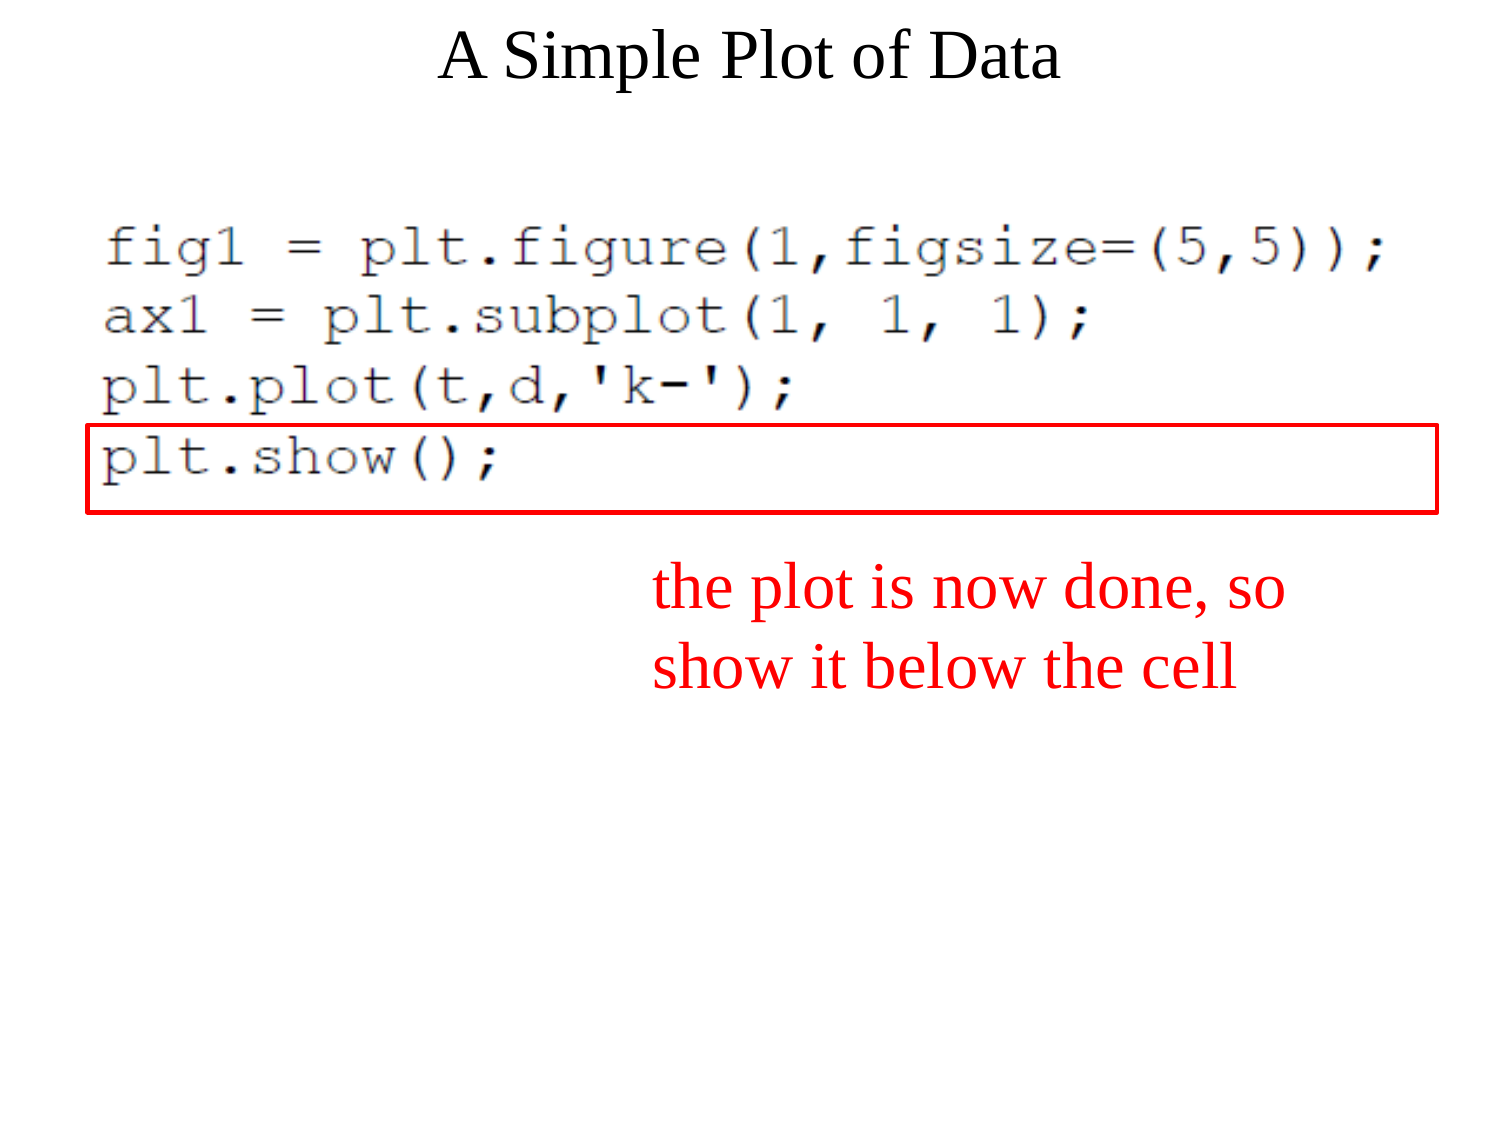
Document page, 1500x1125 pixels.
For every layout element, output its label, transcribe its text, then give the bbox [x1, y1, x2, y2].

text_box the plot is now done, so show it below the cell [637, 534, 1388, 710]
title A Simple Plot of Data [75, 0, 1425, 100]
picture [37, 199, 1500, 526]
